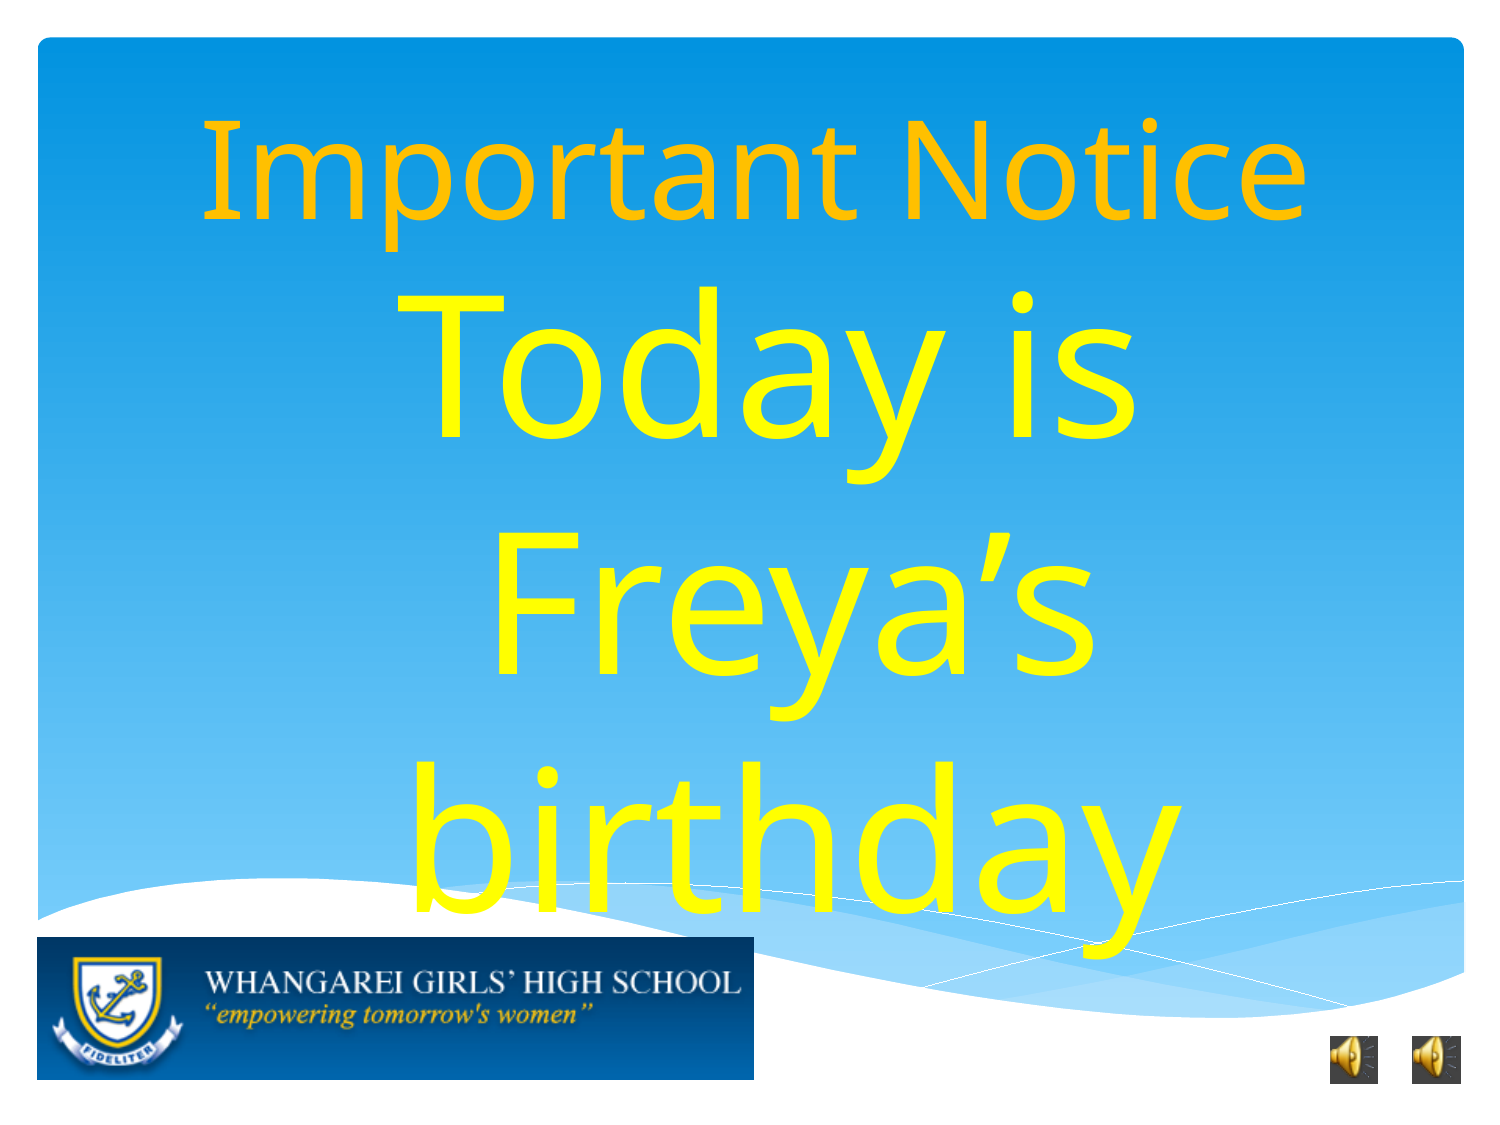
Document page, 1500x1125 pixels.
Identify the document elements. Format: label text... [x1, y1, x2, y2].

picture [1411, 1034, 1462, 1086]
text_box Today is Freya’s birthday [149, 231, 1391, 963]
text_box Important Notice [149, 37, 1362, 255]
picture [1328, 1034, 1380, 1086]
picture [37, 937, 754, 1080]
